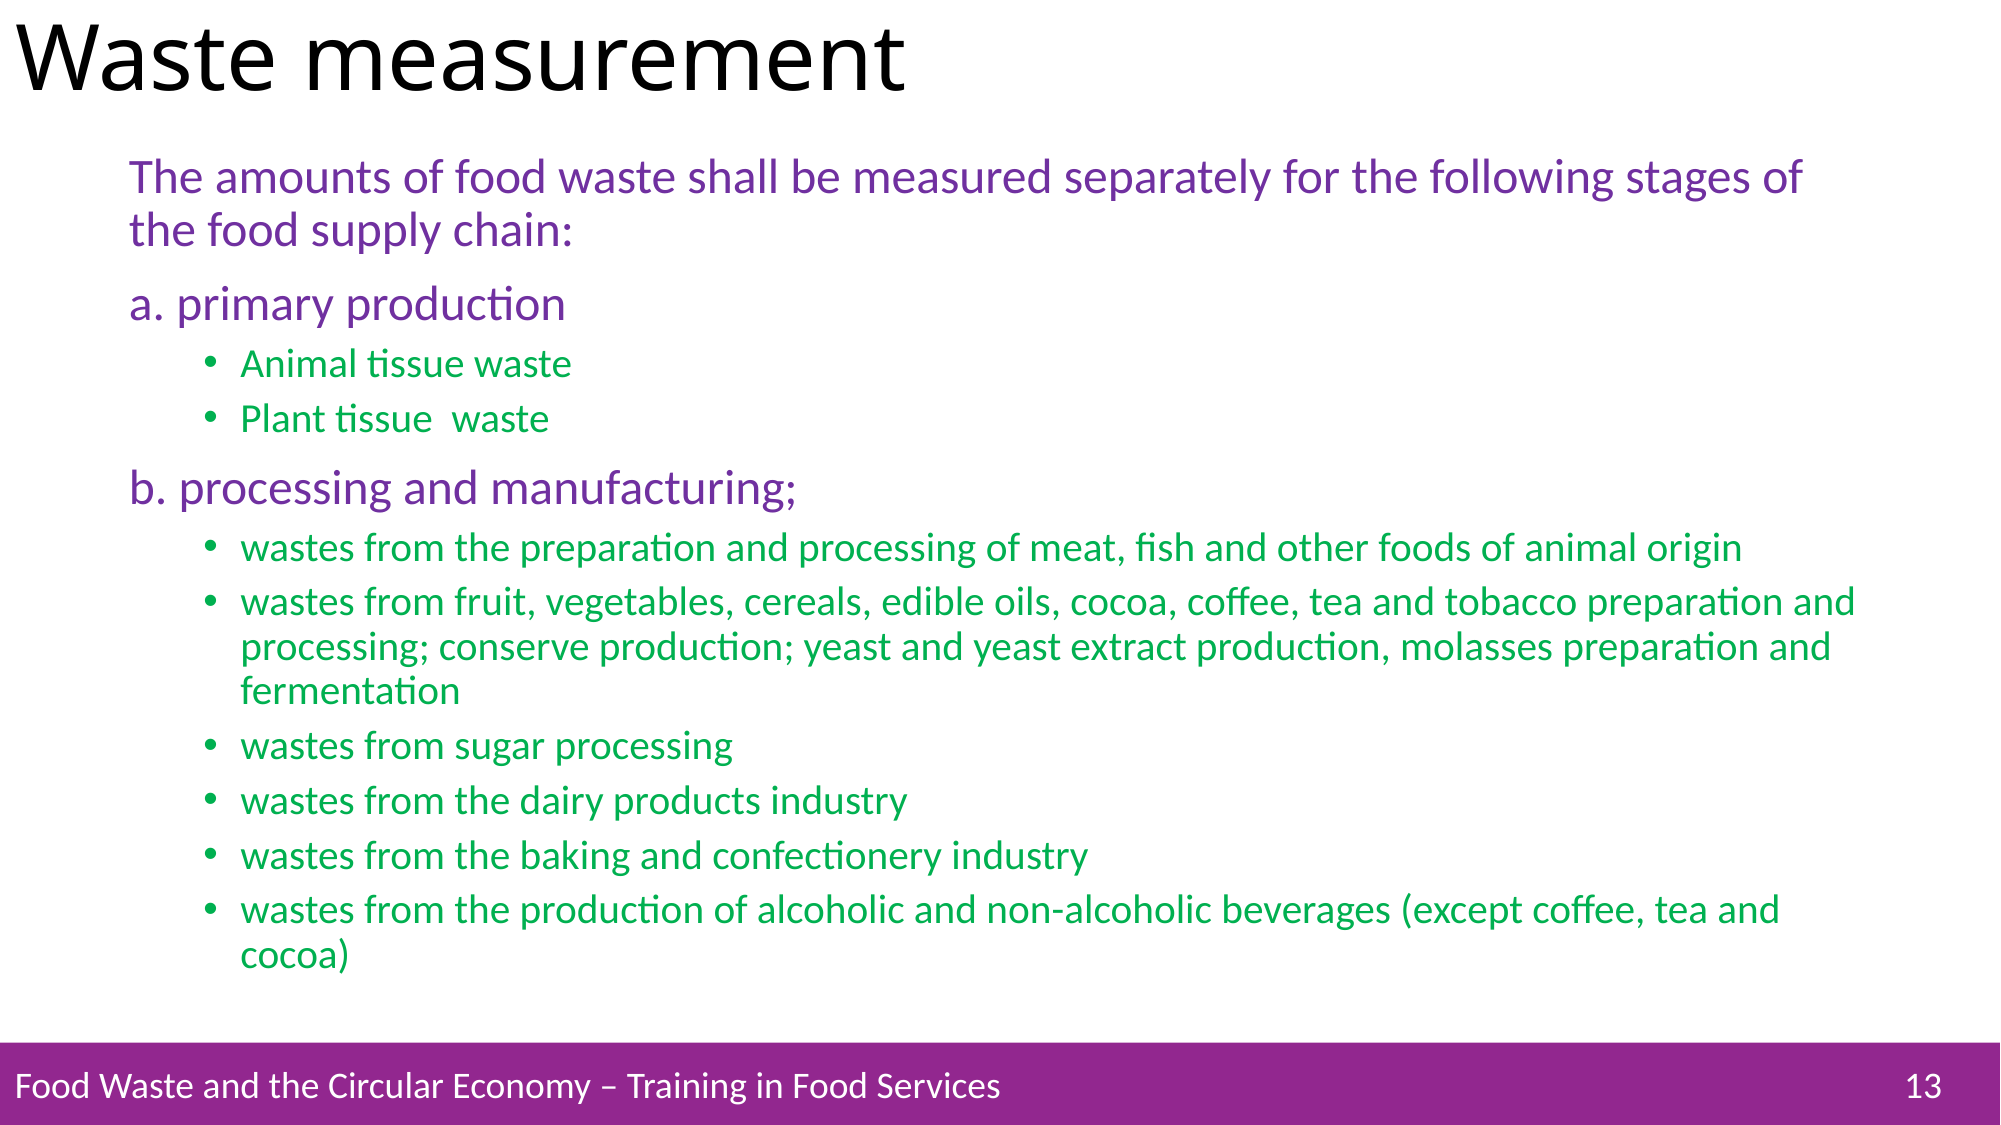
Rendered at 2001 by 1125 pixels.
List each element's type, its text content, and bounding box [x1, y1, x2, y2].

title Waste measurement [0, 0, 1725, 123]
list The amounts of food waste shall be measured separately for the following stages of the food supply chain: a. primary production Animal tissue waste Plant tissue waste b. processing and manufacturing; wastes from the preparation and processing of meat, fish and other foods of animal origin wastes from fruit, vegetables, cereals, edible oils, cocoa, coffee, tea and tobacco preparation and processing; conserve production; yeast and yeast extract production, molasses preparation and fermentation wastes from sugar processing wastes from the dairy products industry wastes from the baking and confectionery industry wastes from the production of alcoholic and non-alcoholic beverages (except coffee, tea and cocoa) [114, 143, 1880, 994]
